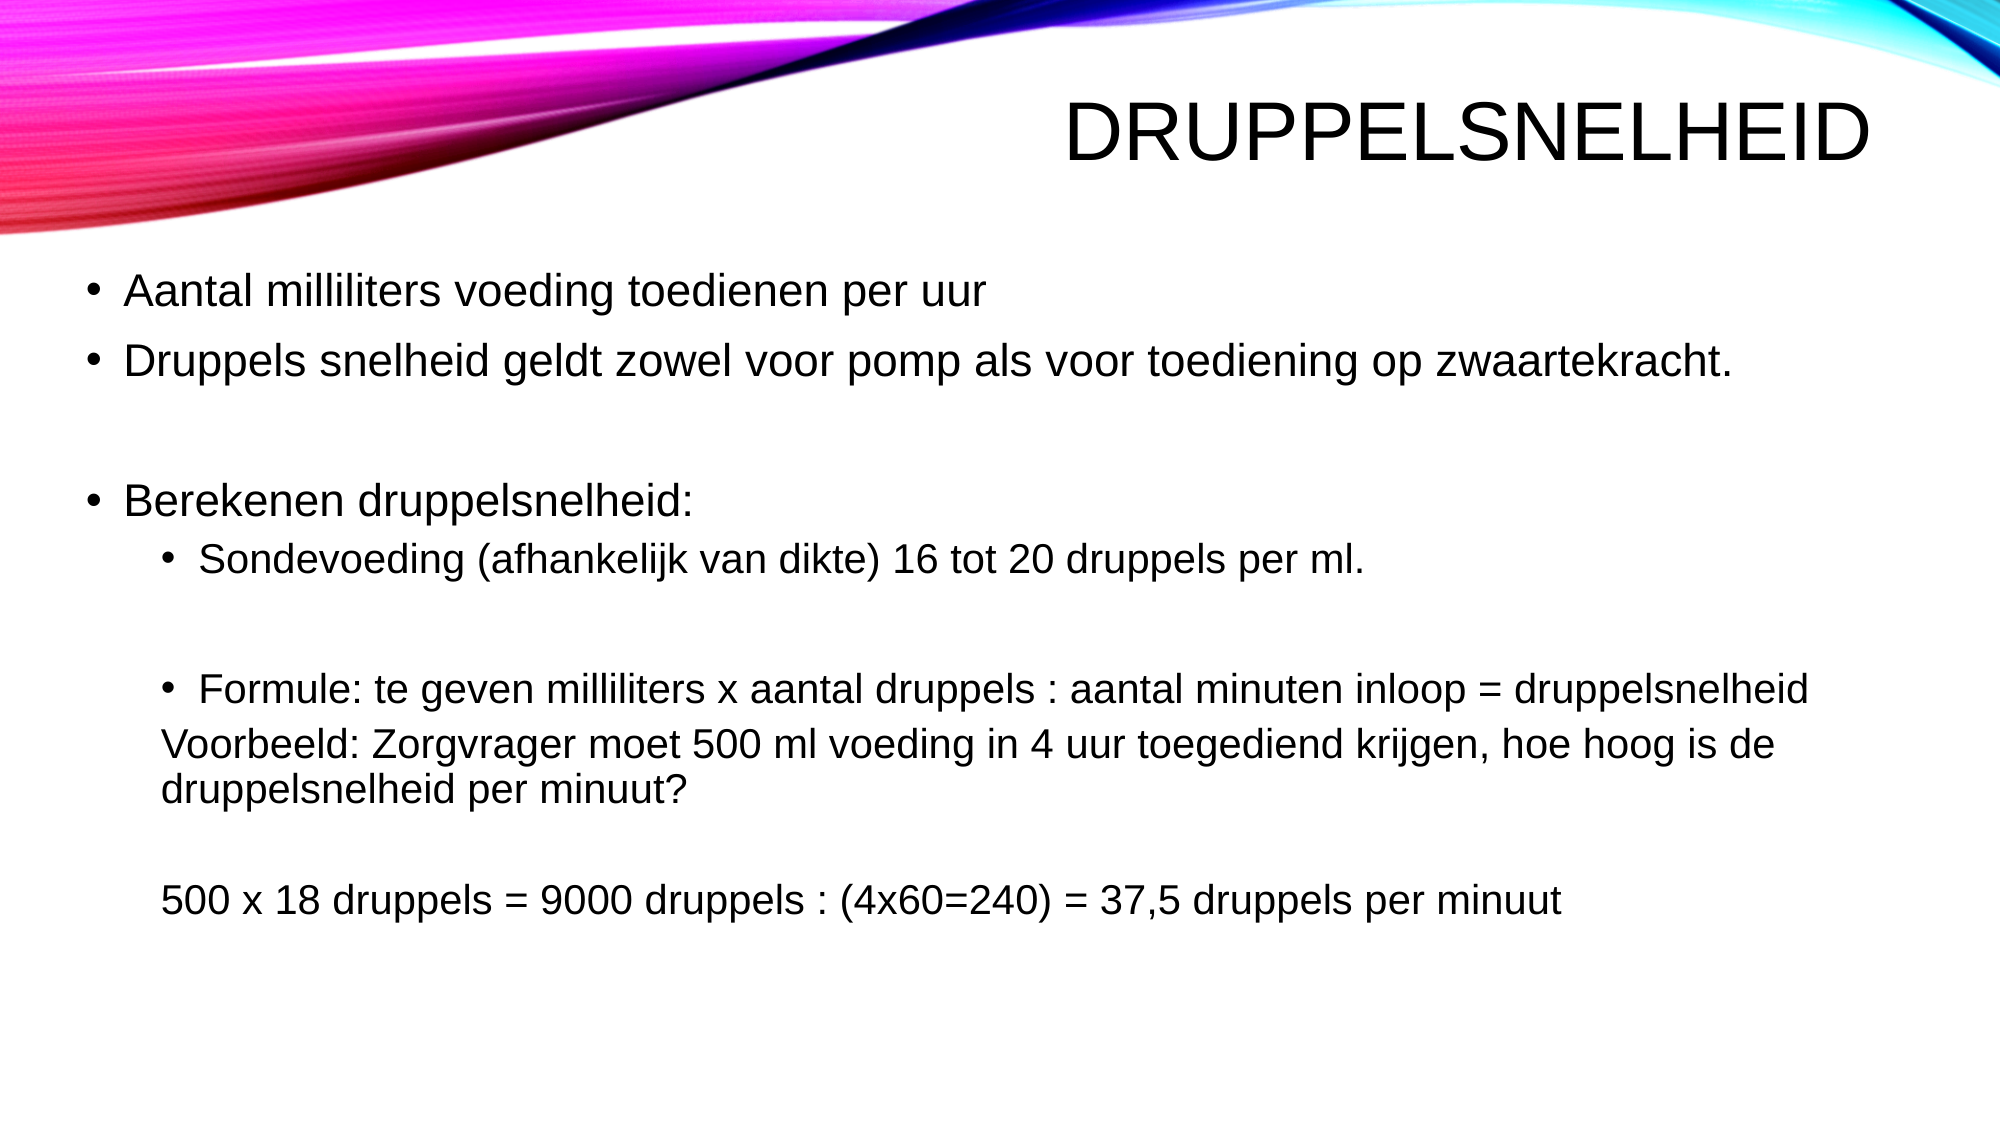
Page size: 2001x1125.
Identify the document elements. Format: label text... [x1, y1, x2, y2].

list Aantal milliliters voeding toedienen per uur Druppels snelheid geldt zowel voor pomp als voor toediening op zwaartekracht. Berekenen druppelsnelheid: Sondevoeding (afhankelijk van dikte) 16 tot 20 druppels per ml. Formule: te geven milliliters x aantal druppels : aantal minuten inloop = druppelsnelheid Voorbeeld: Zorgvrager moet 500 ml voeding in 4 uur toegediend krijgen, hoe hoog is de druppelsnelheid per minuut? 500 x 18 druppels = 9000 druppels : (4x60=240) = 37,5 druppels per minuut [70, 259, 1888, 1021]
picture [1910, 0, 2000, 45]
picture [0, 0, 2000, 237]
title Druppelsnelheid [474, 27, 1888, 240]
picture [1890, 0, 2000, 75]
